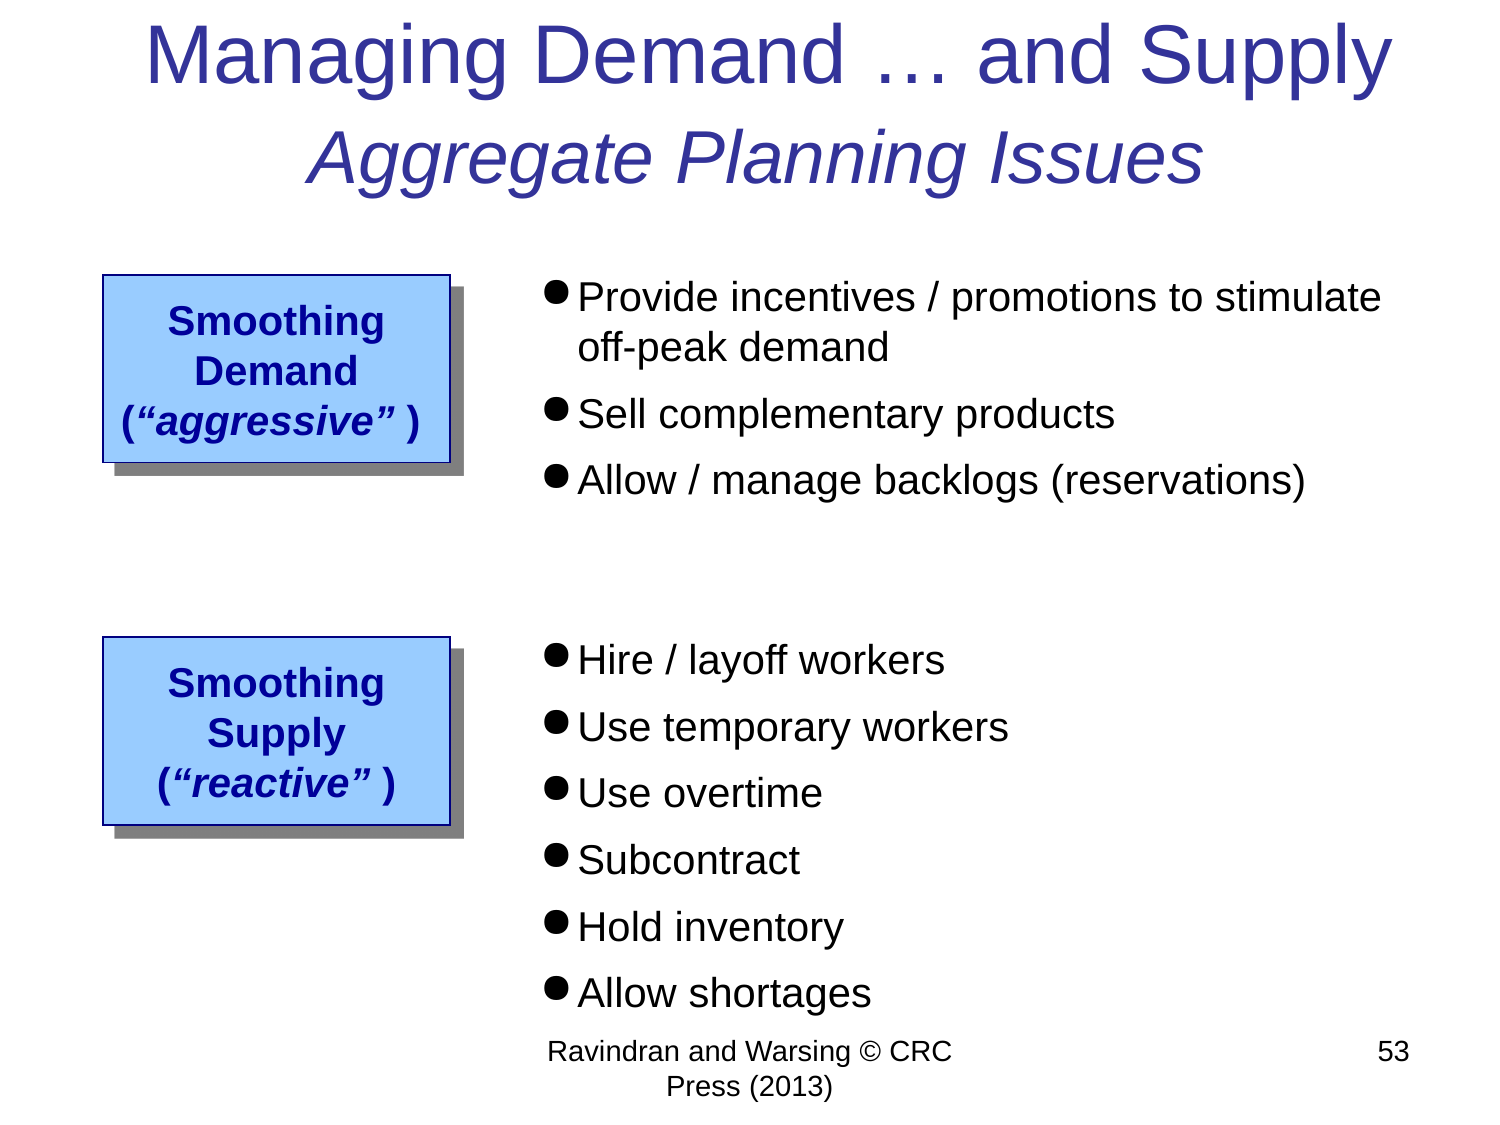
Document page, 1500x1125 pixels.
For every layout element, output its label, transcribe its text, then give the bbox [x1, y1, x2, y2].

text_box Smoothing Demand (“aggressive” ) [103, 275, 450, 463]
text_box Hire / layoff workers Use temporary workers Use overtime Subcontract Hold inventory Allow shortages [524, 625, 1413, 1024]
text_box Smoothing Supply (“reactive” ) [103, 636, 450, 825]
text_box Provide incentives / promotions to stimulate off-peak demand Sell complementary products Allow / manage backlogs (reservations) [525, 262, 1463, 511]
footer Ravindran and Warsing © CRC Press (2013) [512, 1024, 988, 1103]
title Managing Demand … and Supply Aggregate Planning Issues [124, 37, 1413, 163]
slide_number 53 [1074, 1024, 1425, 1103]
